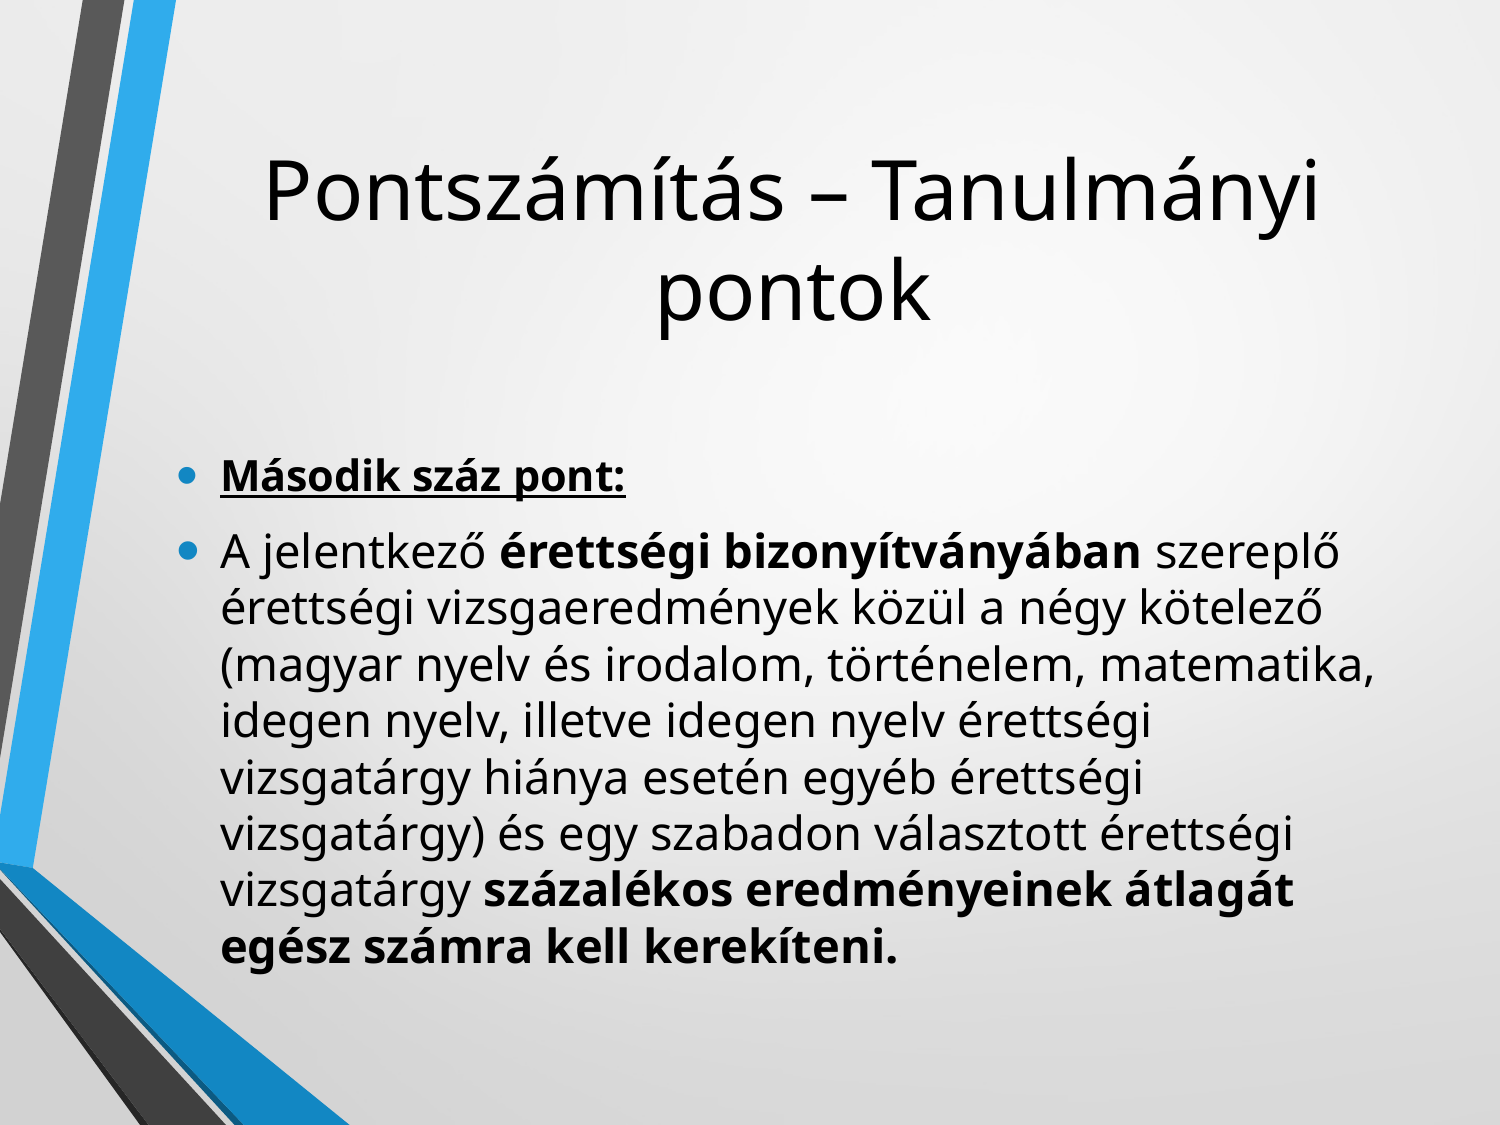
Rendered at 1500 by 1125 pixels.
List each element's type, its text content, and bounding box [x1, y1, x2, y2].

list Második száz pont: A jelentkező érettségi bizonyítványában szereplő érettségi vizsgaeredmények közül a négy kötelező (magyar nyelv és irodalom, történelem, matematika, idegen nyelv, illetve idegen nyelv érettségi vizsgatárgy hiánya esetén egyéb érettségi vizsgatárgy) és egy szabadon választott érettségi vizsgatárgy százalékos eredményeinek átlagát egész számra kell kerekíteni. [161, 437, 1425, 985]
title Pontszámítás – Tanulmányi pontok [161, 75, 1425, 400]
